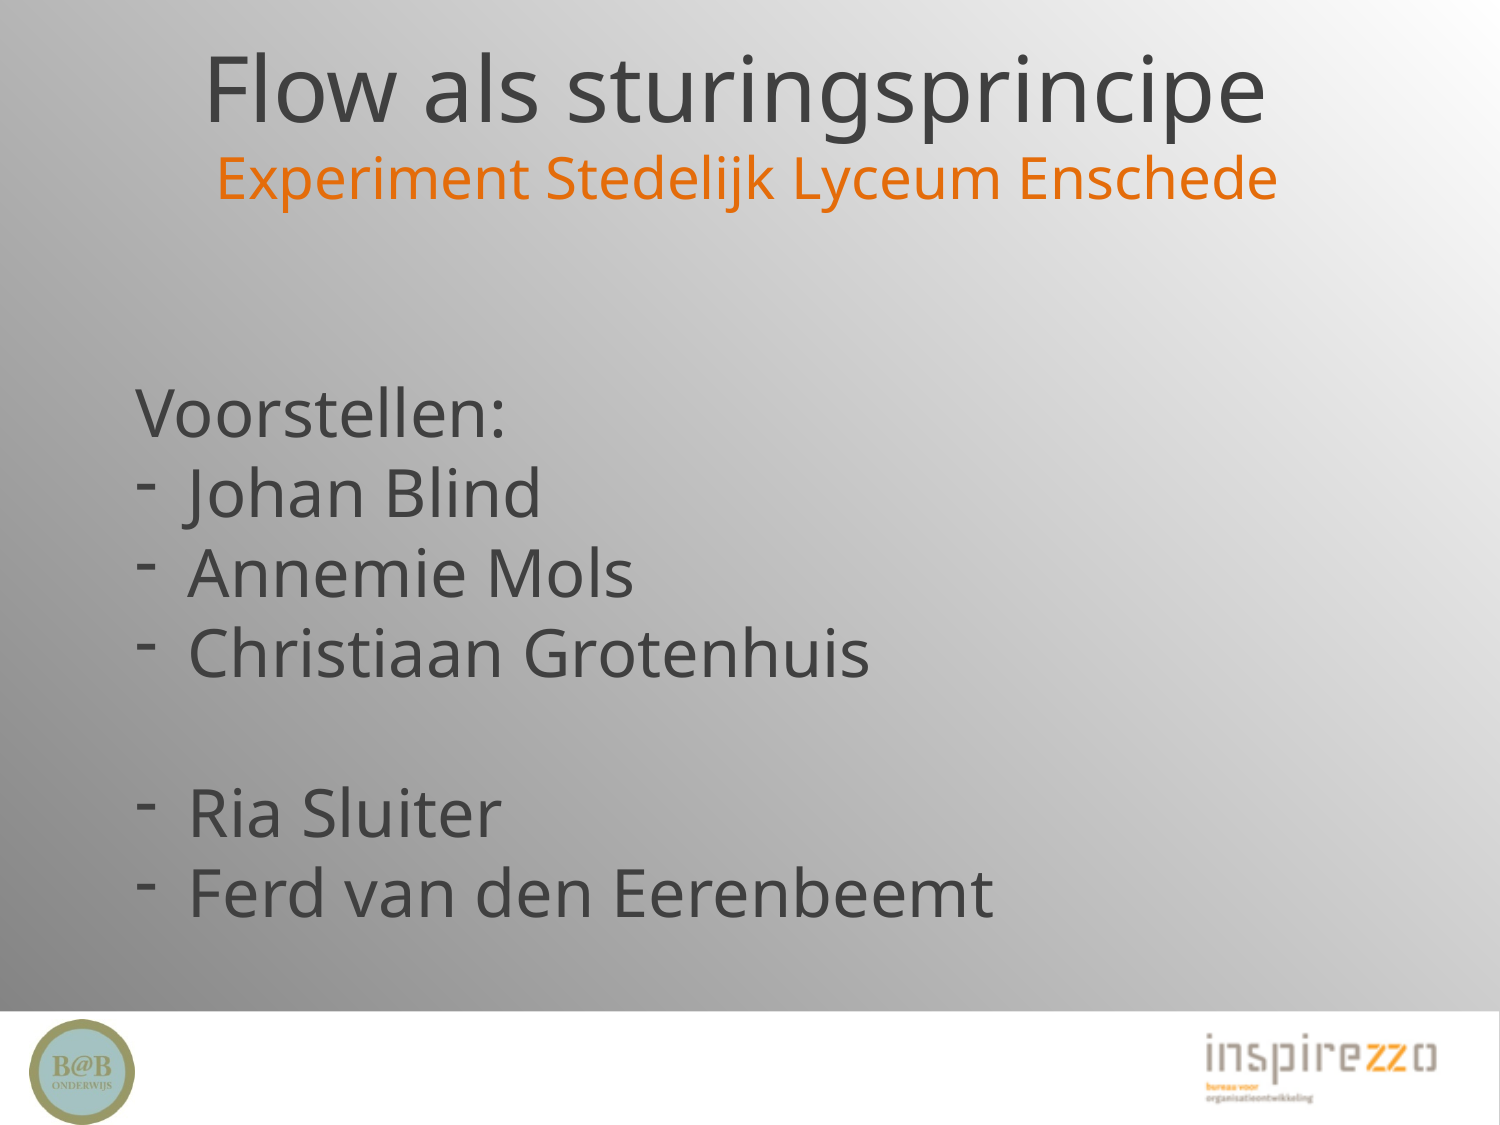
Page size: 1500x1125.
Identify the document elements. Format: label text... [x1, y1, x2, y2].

picture [29, 1019, 136, 1125]
picture [1091, 1015, 1494, 1123]
text_box Voorstellen: Johan Blind Annemie Mols Christiaan Grotenhuis Ria Sluiter Ferd van den Eerenbeemt [120, 363, 1459, 938]
text_box [0, 1009, 1500, 1125]
text_box Flow als sturingsprincipe Experiment Stedelijk Lyceum Enschede [18, 23, 1478, 219]
